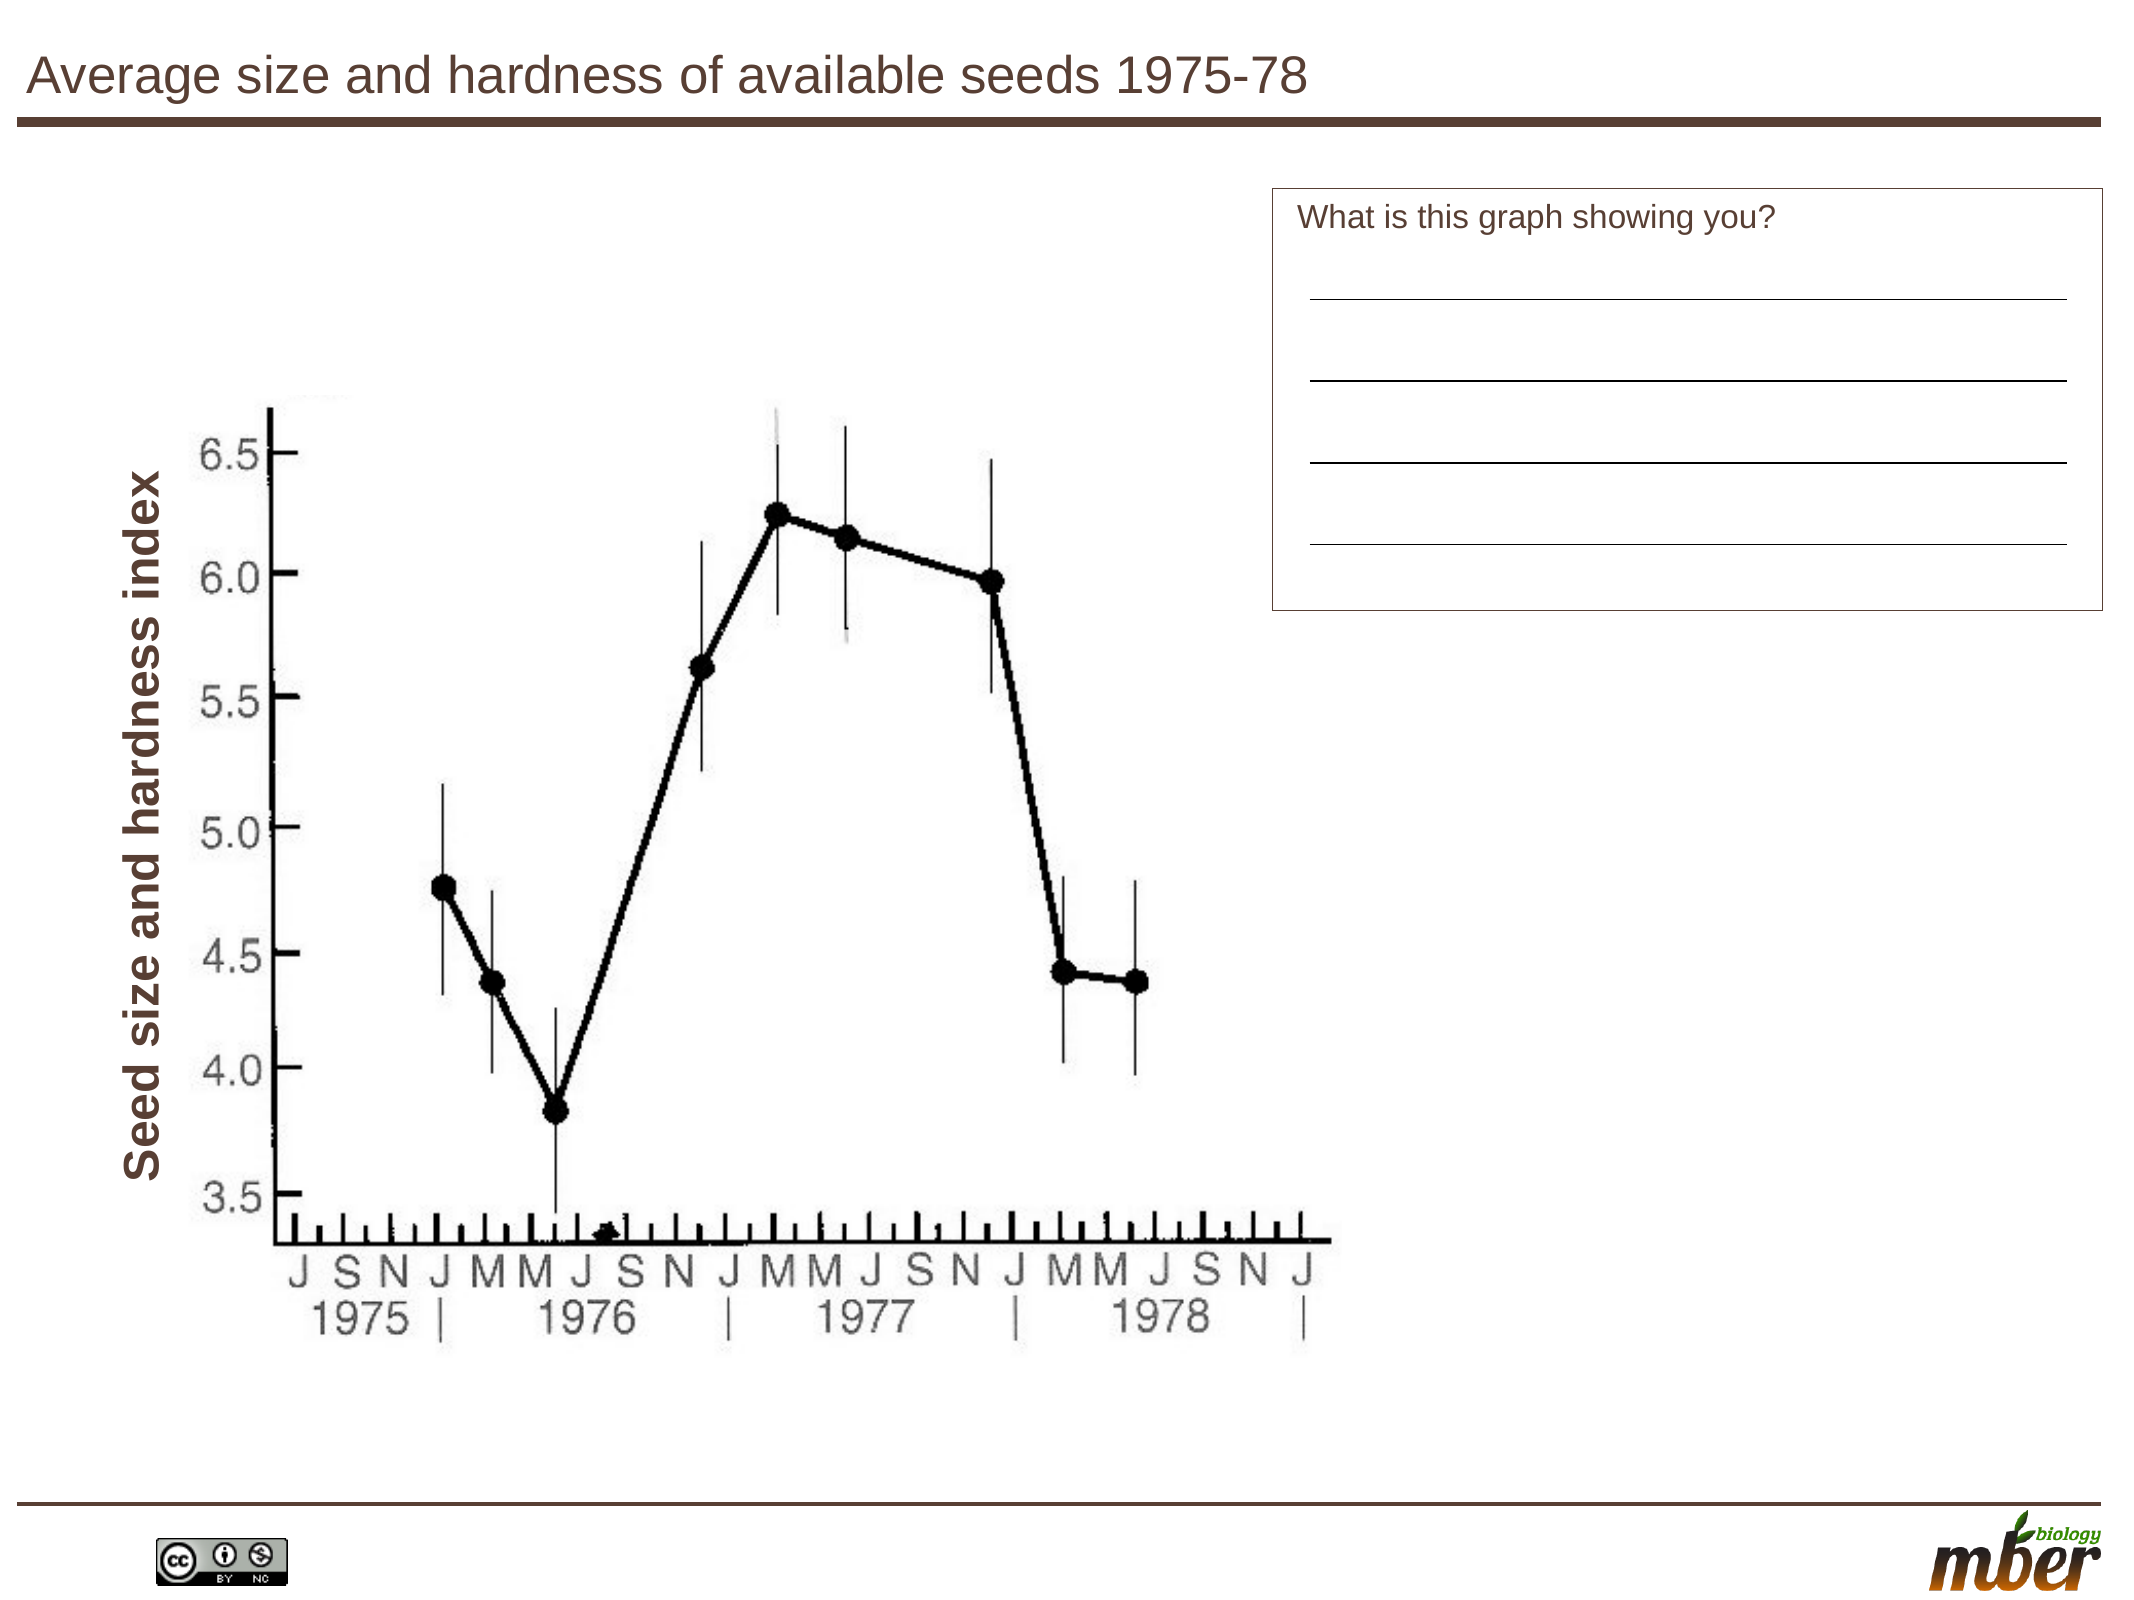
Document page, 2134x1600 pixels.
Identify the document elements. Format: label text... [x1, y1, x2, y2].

picture [1929, 1510, 2101, 1591]
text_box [178, 395, 1342, 1365]
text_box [1272, 188, 2104, 627]
picture [156, 1538, 288, 1586]
title Average size and hardness of available seeds 1975-78 [17, 31, 1736, 114]
text_box Seed size and hardness index [100, 340, 177, 1191]
